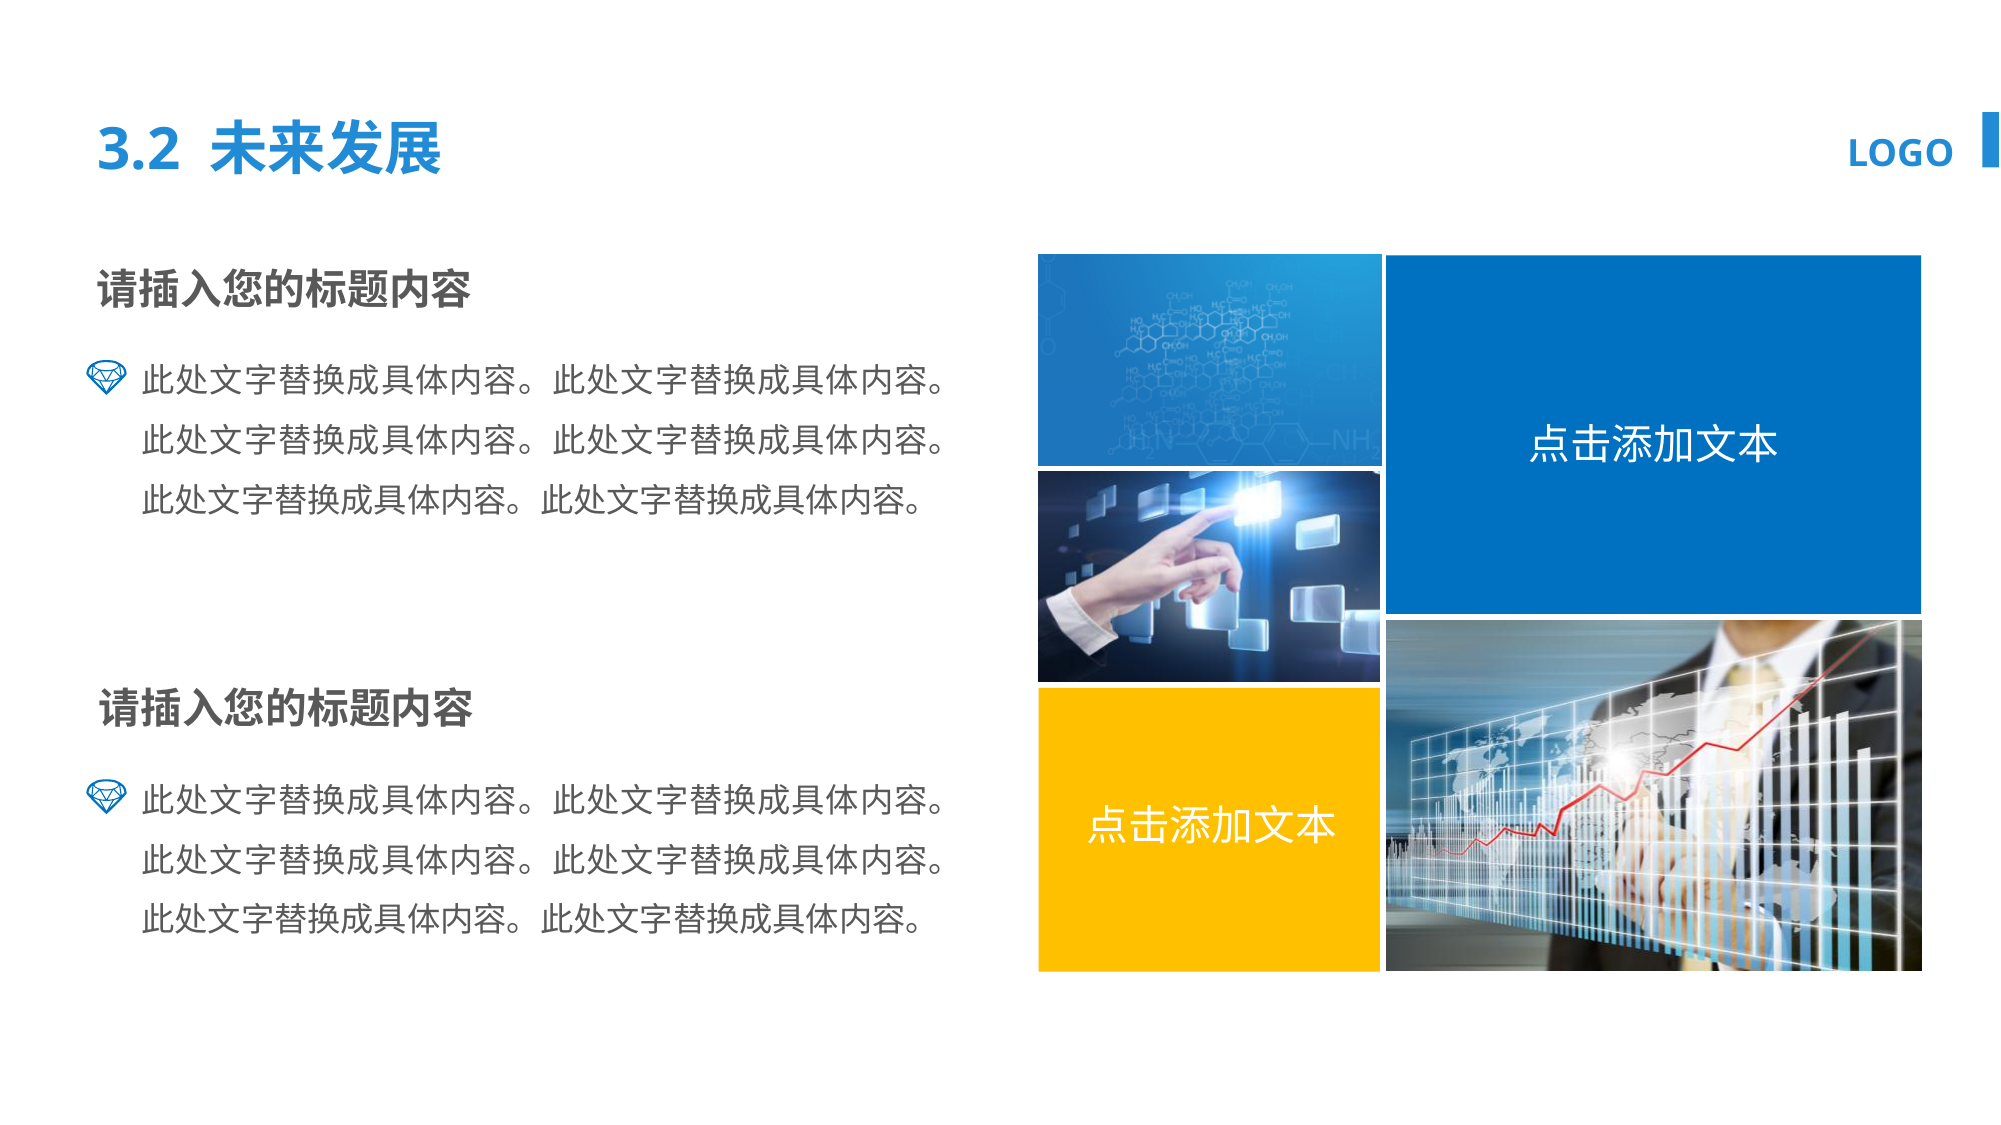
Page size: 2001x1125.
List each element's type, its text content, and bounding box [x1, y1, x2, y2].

picture [1038, 254, 1382, 466]
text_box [82, 674, 979, 949]
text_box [1027, 687, 1397, 972]
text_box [82, 255, 979, 530]
picture [1386, 620, 1922, 971]
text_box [1386, 255, 1922, 614]
text_box 3.2 未来发展 [97, 106, 443, 189]
picture [1038, 471, 1380, 682]
